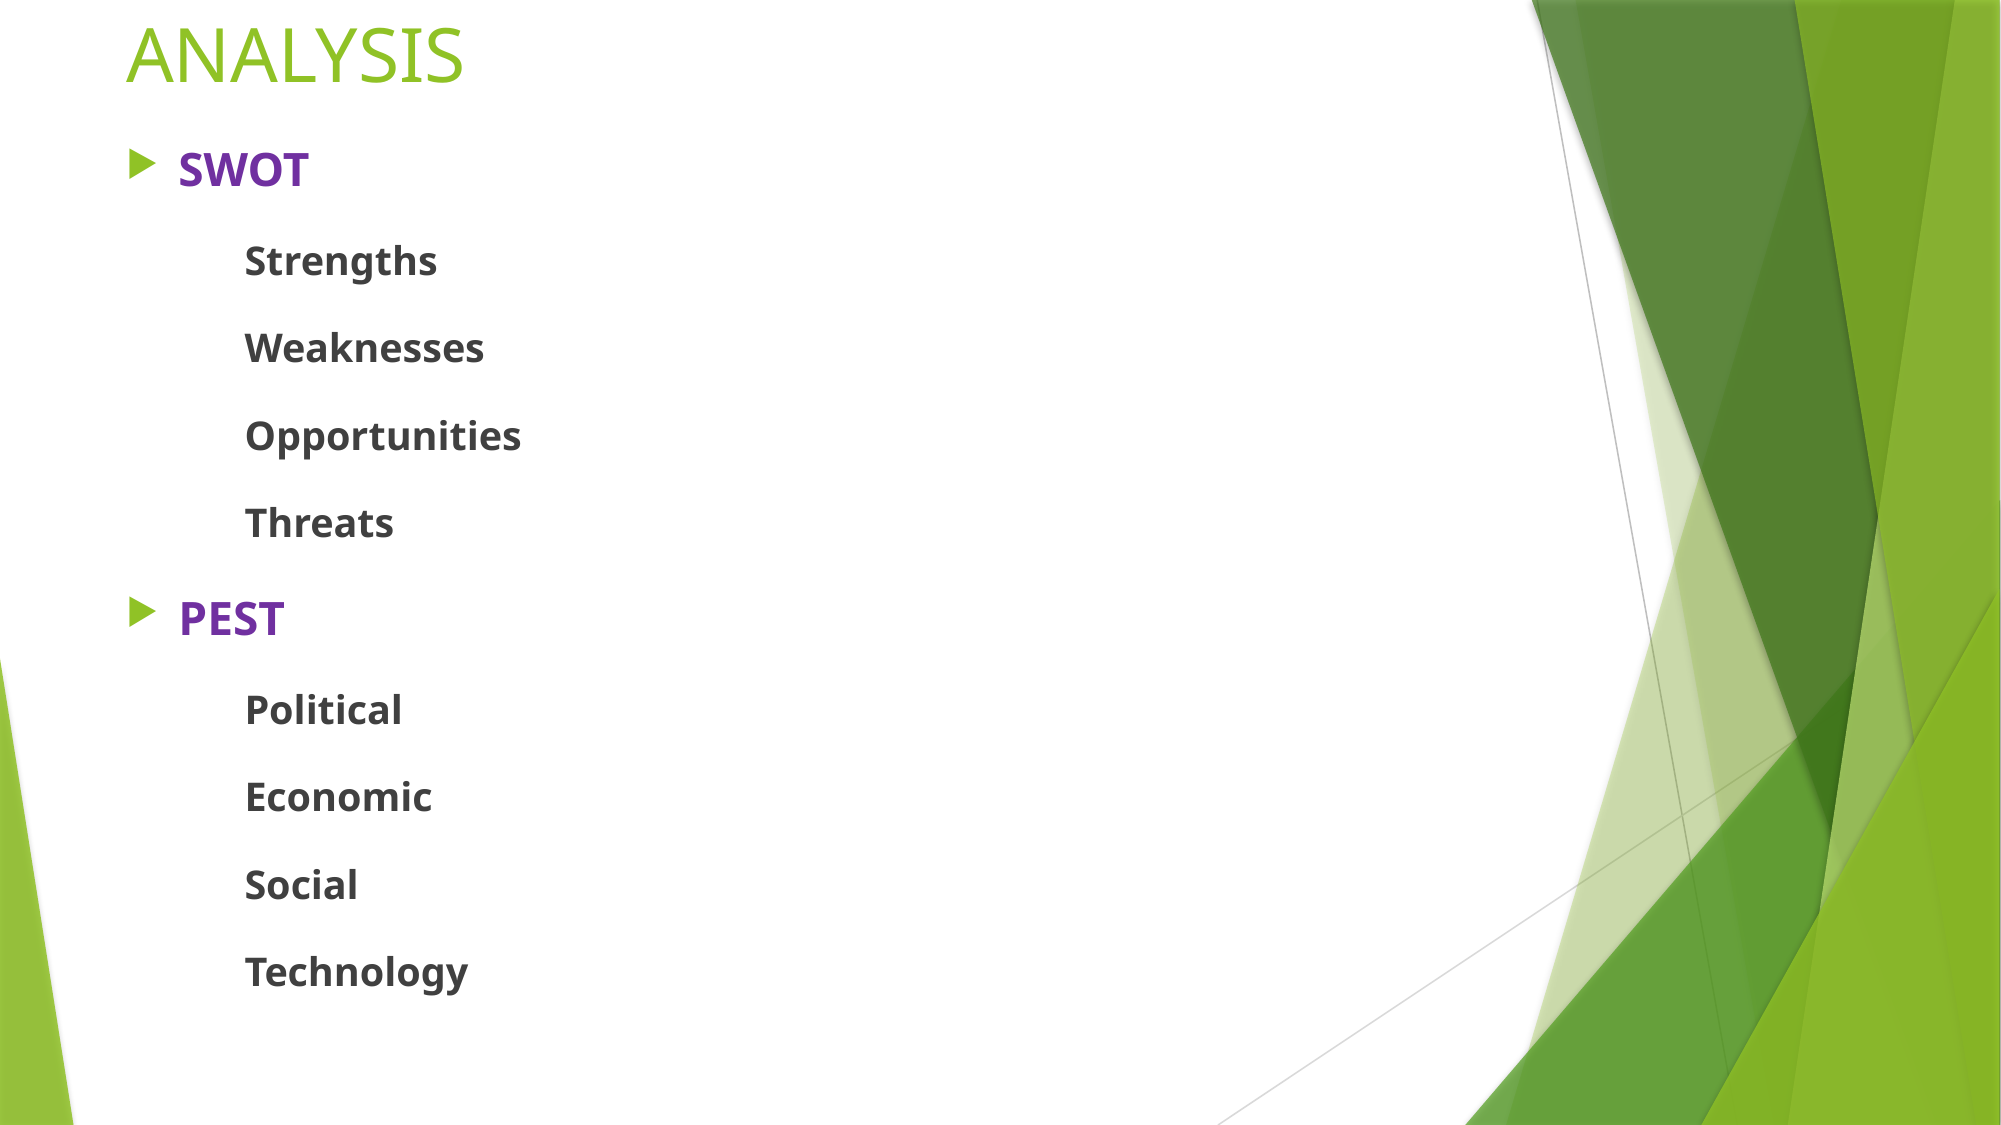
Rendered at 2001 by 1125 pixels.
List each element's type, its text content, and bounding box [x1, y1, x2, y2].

title ANALYSIS [111, 0, 1522, 105]
list SWOT Strengths Weaknesses Opportunities Threats PEST Political Economic Social Technology [111, 105, 1522, 1011]
